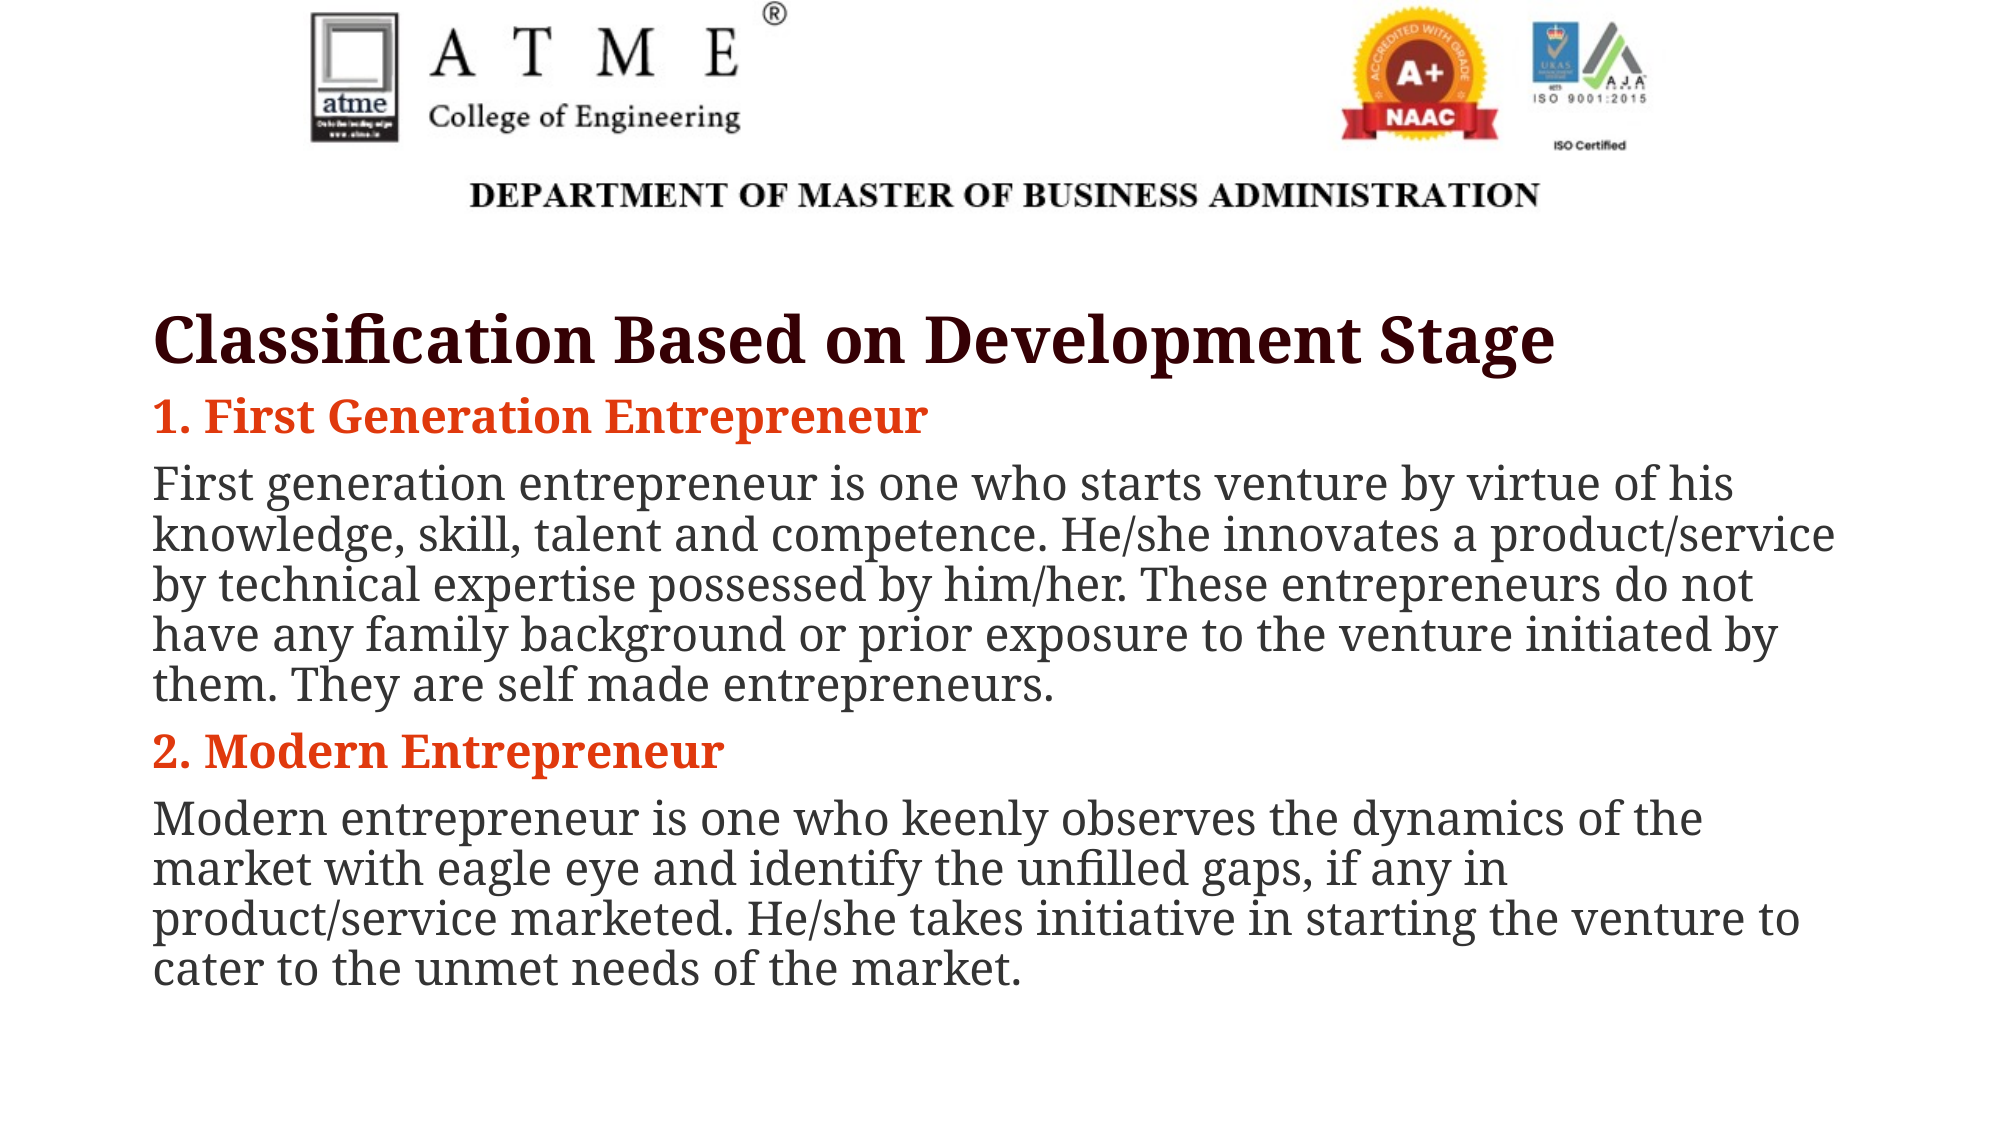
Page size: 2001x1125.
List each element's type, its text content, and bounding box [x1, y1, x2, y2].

list Classification Based on Development Stage 1. First Generation Entrepreneur First generation entrepreneur is one who starts venture by virtue of his knowledge, skill, talent and competence. He/she innovates a product/service by technical expertise possessed by him/her. These entrepreneurs do not have any family background or prior exposure to the venture initiated by them. They are self made entrepreneurs. 2. Modern Entrepreneur Modern entrepreneur is one who keenly observes the dynamics of the market with eagle eye and identify the unfilled gaps, if any in product/service marketed. He/she takes initiative in starting the venture to cater to the unmet needs of the market. [137, 299, 1863, 1014]
picture [303, 0, 1697, 215]
